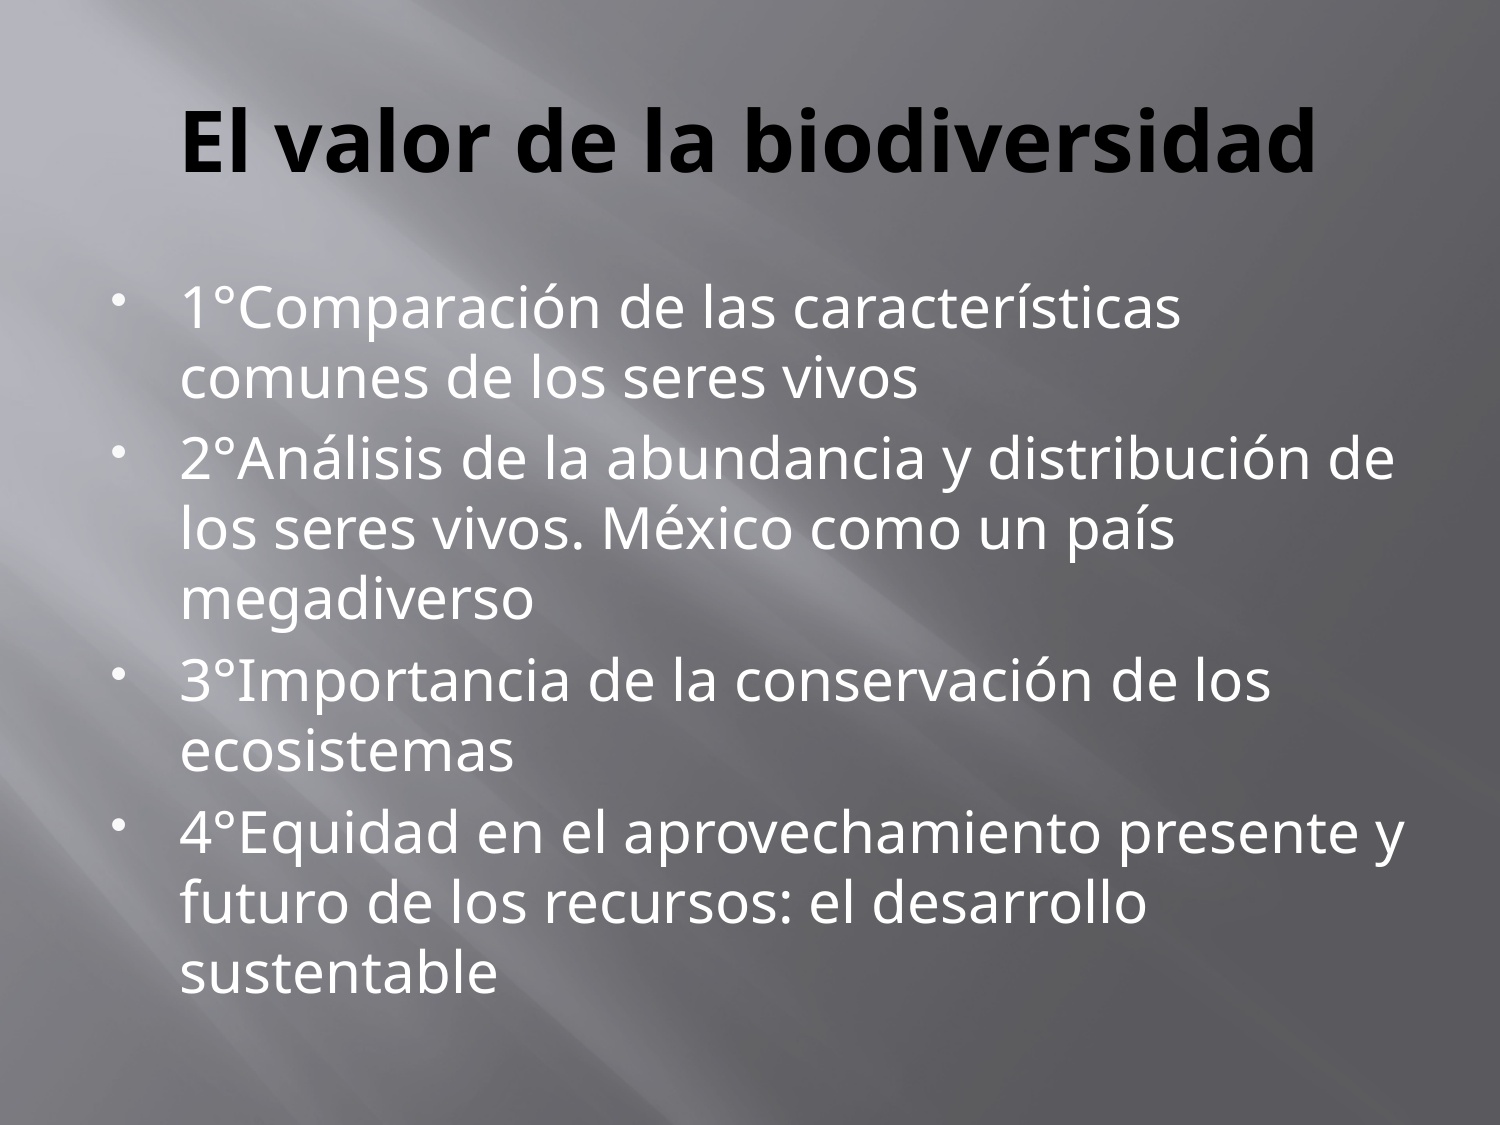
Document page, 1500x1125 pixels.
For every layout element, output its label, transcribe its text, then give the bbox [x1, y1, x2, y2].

list 1°Comparación de las características comunes de los seres vivos 2°Análisis de la abundancia y distribución de los seres vivos. México como un país megadiverso 3°Importancia de la conservación de los ecosistemas 4°Equidad en el aprovechamiento presente y futuro de los recursos: el desarrollo sustentable [75, 262, 1425, 1035]
title El valor de la biodiversidad [75, 45, 1425, 233]
